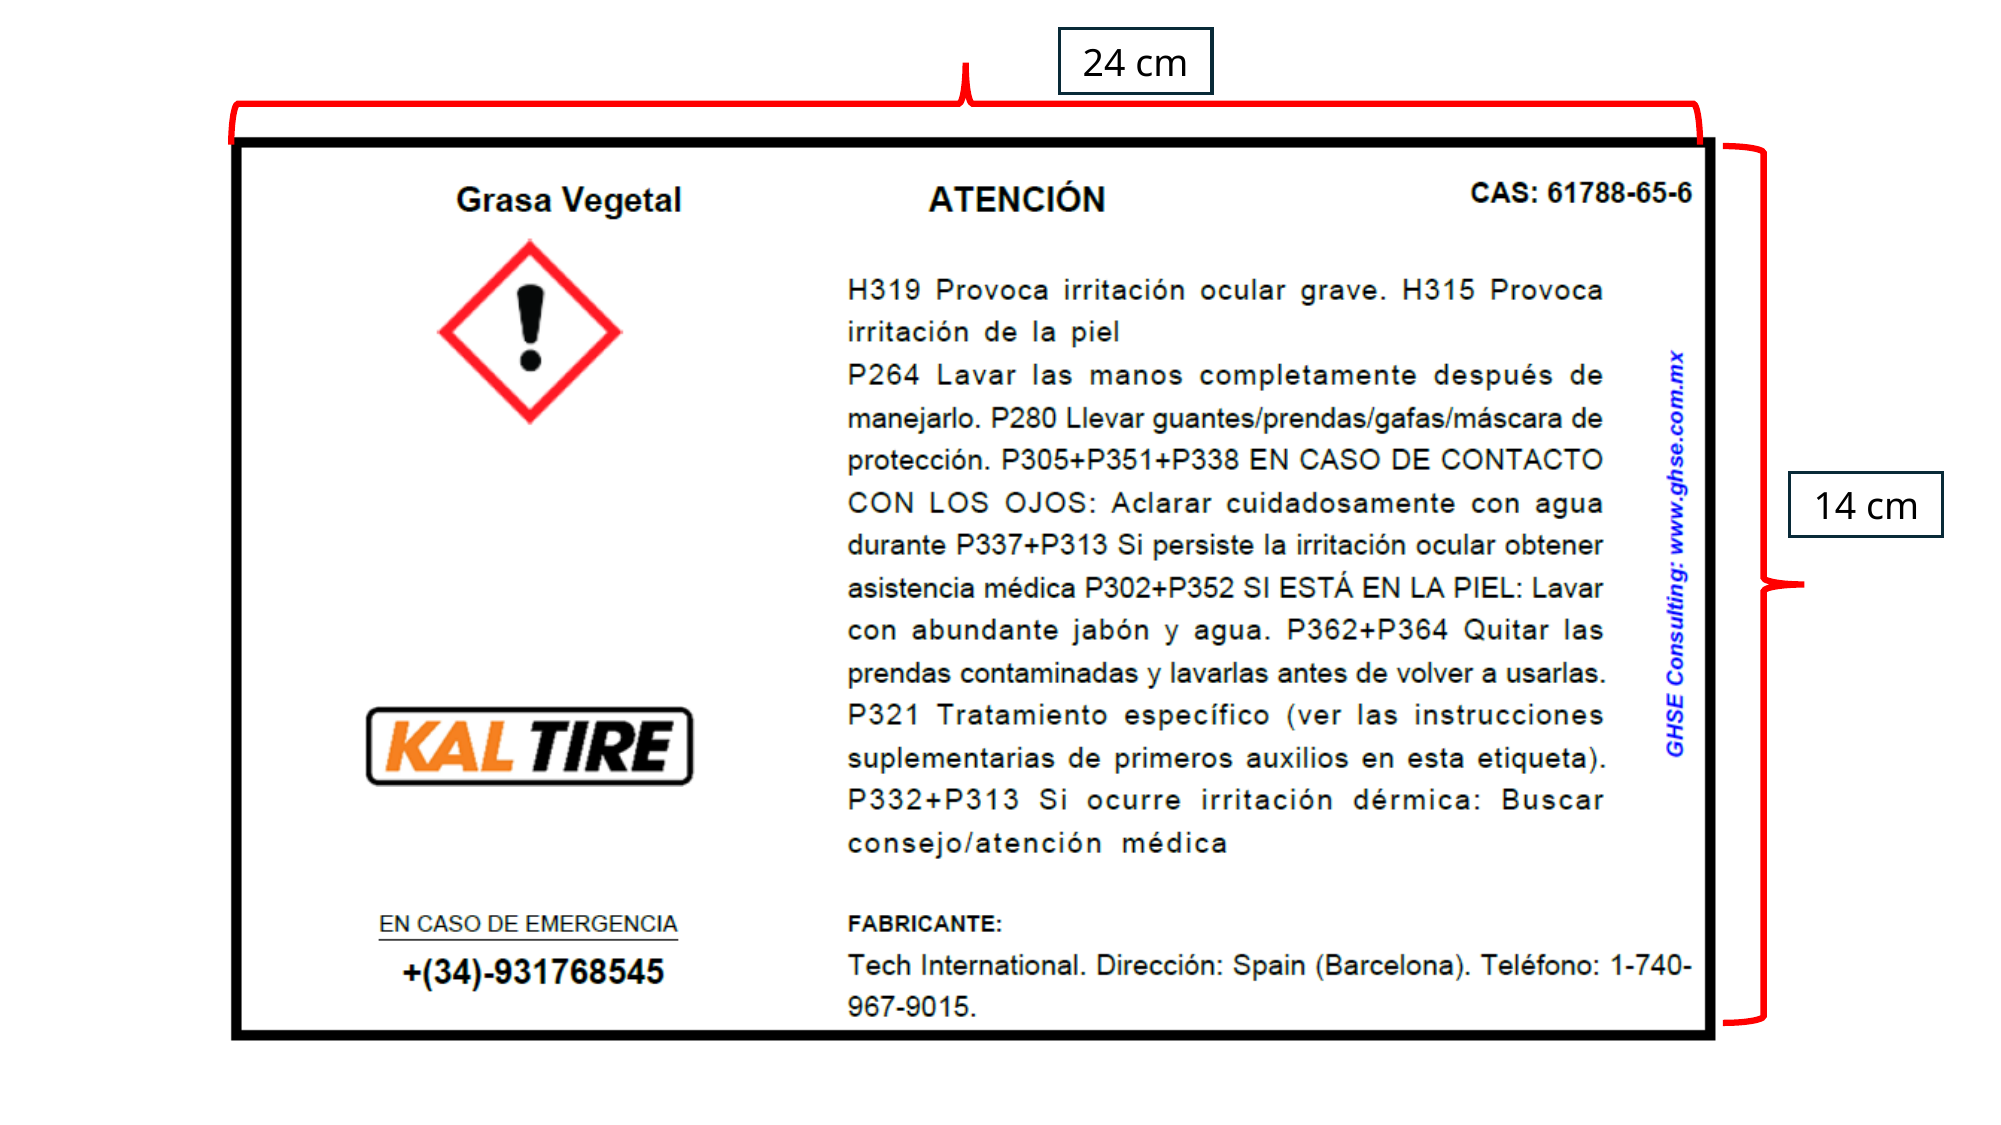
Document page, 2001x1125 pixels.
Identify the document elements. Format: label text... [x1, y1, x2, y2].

text_box [230, 62, 1701, 123]
text_box 24 cm [1058, 27, 1214, 95]
text_box 14 cm [1788, 471, 1944, 538]
picture [214, 123, 1747, 1078]
text_box [1747, 145, 1805, 1024]
